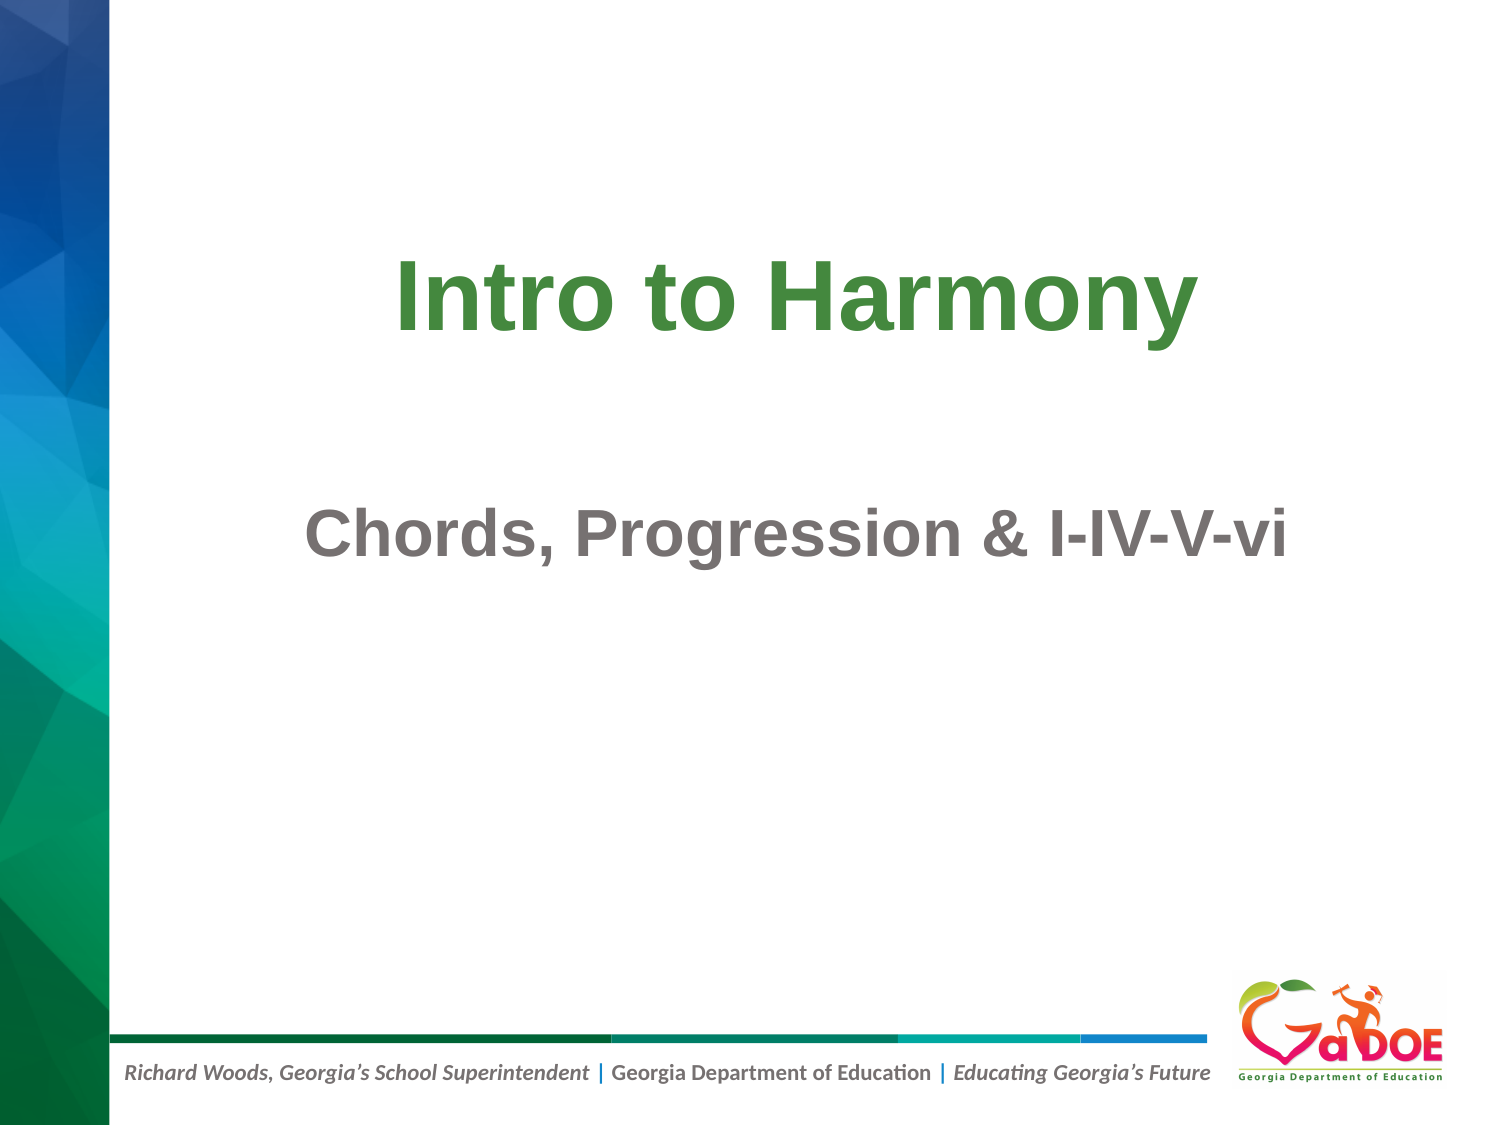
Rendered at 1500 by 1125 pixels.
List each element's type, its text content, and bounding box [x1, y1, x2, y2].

title Intro to Harmony [147, 221, 1447, 377]
picture [0, 0, 110, 1125]
subtitle Chords, Progression & I-IV-V-vi [147, 490, 1447, 600]
picture [1232, 970, 1447, 1089]
